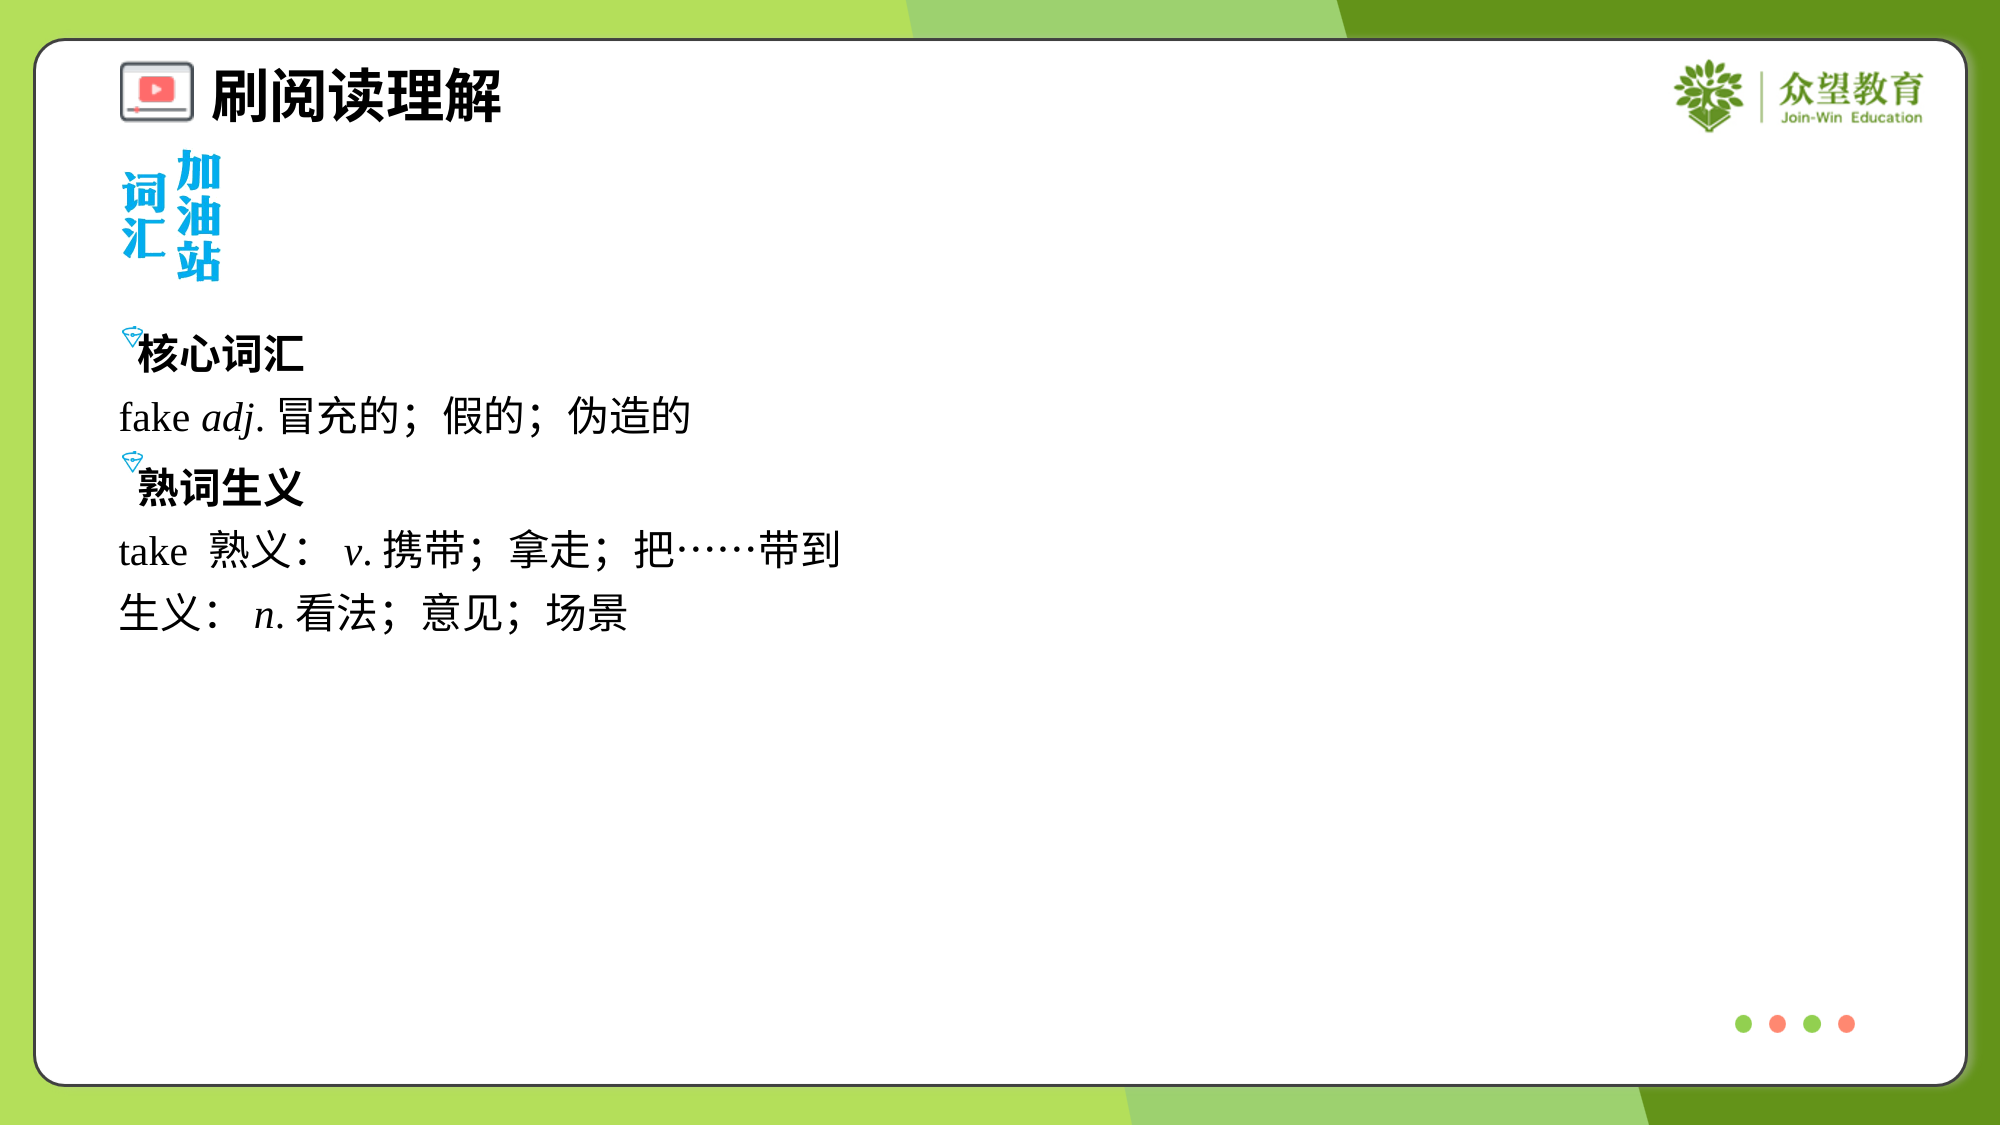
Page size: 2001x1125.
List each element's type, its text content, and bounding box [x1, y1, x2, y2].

picture [0, 0, 2000, 1125]
text_box &5& 核心词汇 fake adj.冒充的；假的；伪造的 &6& 熟词生义 take 熟义：v.携带；拿走；把……带到 生义：n.看法；意见；场景 [118, 305, 1882, 614]
